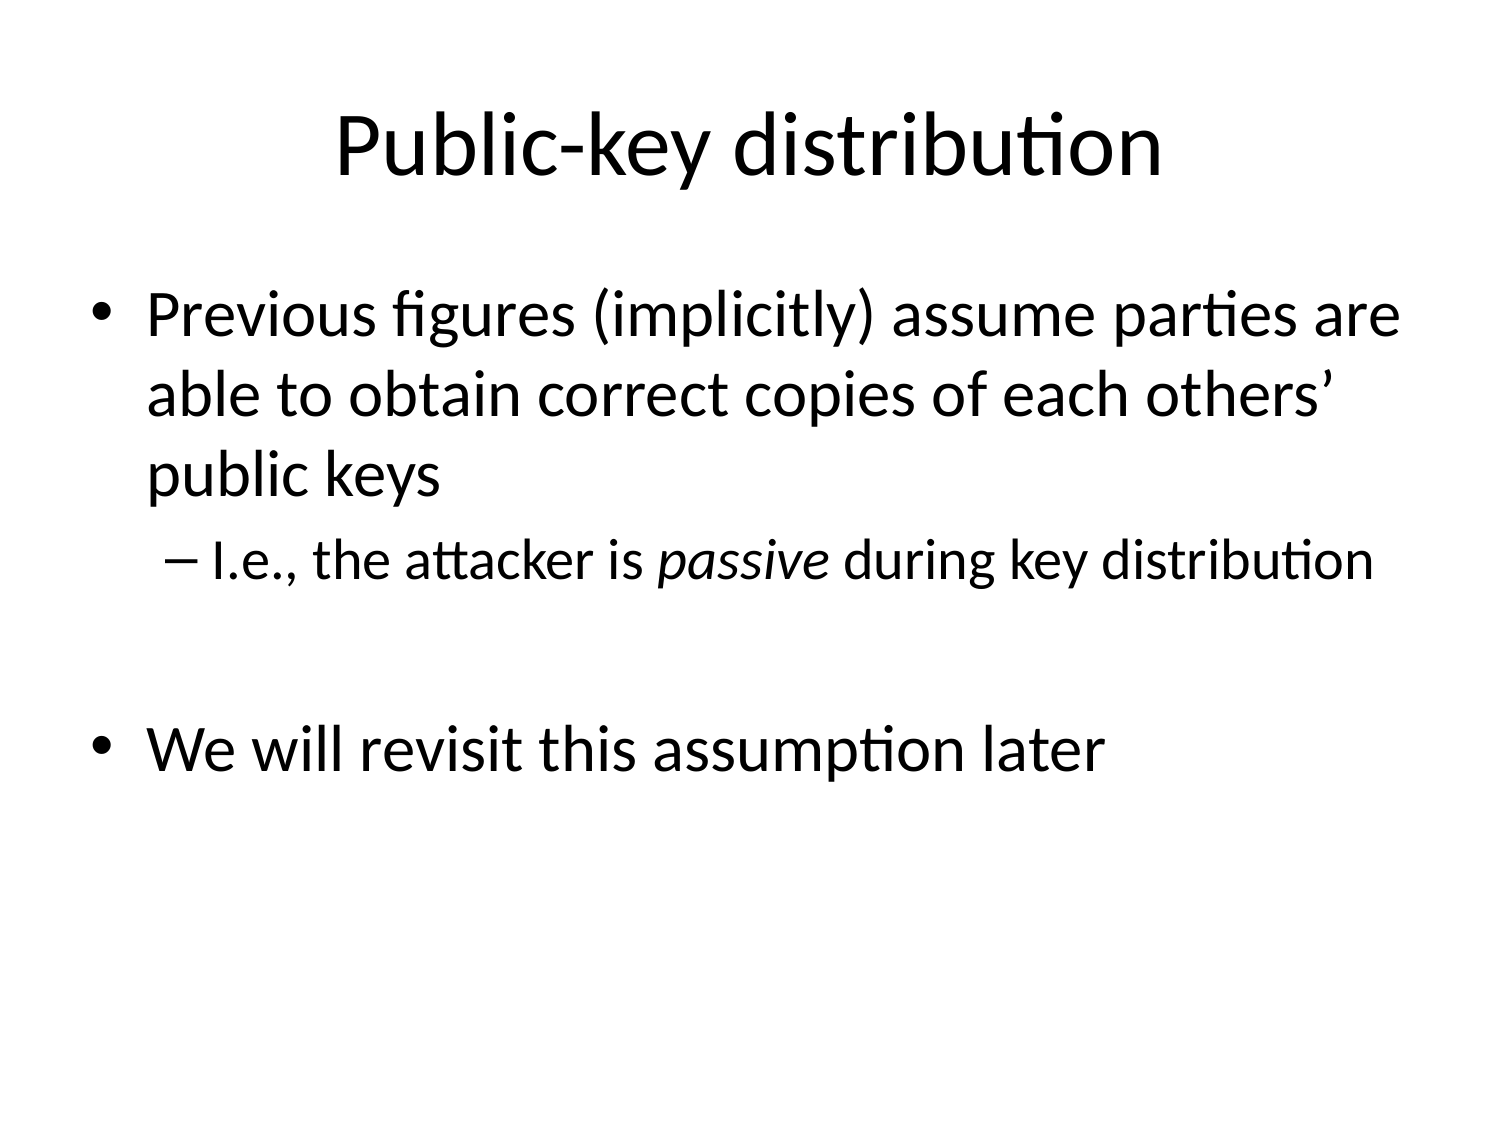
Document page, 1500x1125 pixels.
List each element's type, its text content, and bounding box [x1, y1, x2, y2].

title Public-key distribution [75, 45, 1425, 233]
list Previous figures (implicitly) assume parties are able to obtain correct copies of each others’ public keys I.e., the attacker is passive during key distribution We will revisit this assumption later [75, 262, 1425, 1005]
